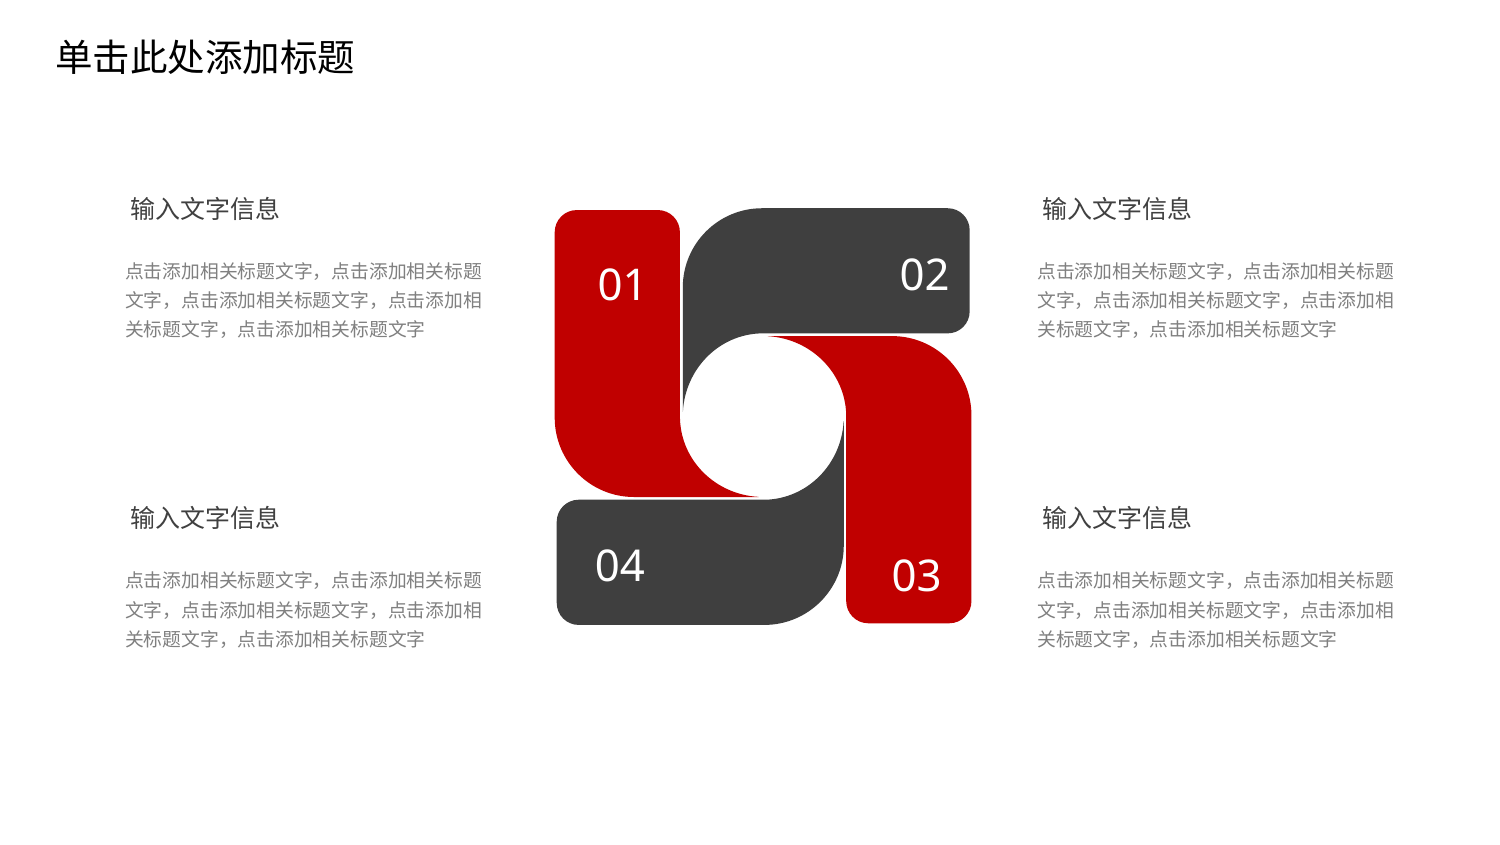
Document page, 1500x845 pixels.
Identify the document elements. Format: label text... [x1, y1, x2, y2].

text_box 点击添加相关标题文字，点击添加相关标题文字，点击添加相关标题文字，点击添加相关标题文字，点击添加相关标题文字 [110, 245, 512, 348]
text_box 输入文字信息 [1028, 185, 1382, 231]
text_box 点击添加相关标题文字，点击添加相关标题文字，点击添加相关标题文字，点击添加相关标题文字，点击添加相关标题文字 [1022, 554, 1424, 658]
text_box 输入文字信息 [116, 495, 470, 540]
text_box 点击添加相关标题文字，点击添加相关标题文字，点击添加相关标题文字，点击添加相关标题文字，点击添加相关标题文字 [1022, 245, 1424, 348]
text_box 输入文字信息 [116, 185, 470, 231]
text_box 点击添加相关标题文字，点击添加相关标题文字，点击添加相关标题文字，点击添加相关标题文字，点击添加相关标题文字 [110, 554, 512, 658]
text_box 输入文字信息 [1028, 495, 1382, 540]
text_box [554, 207, 972, 626]
